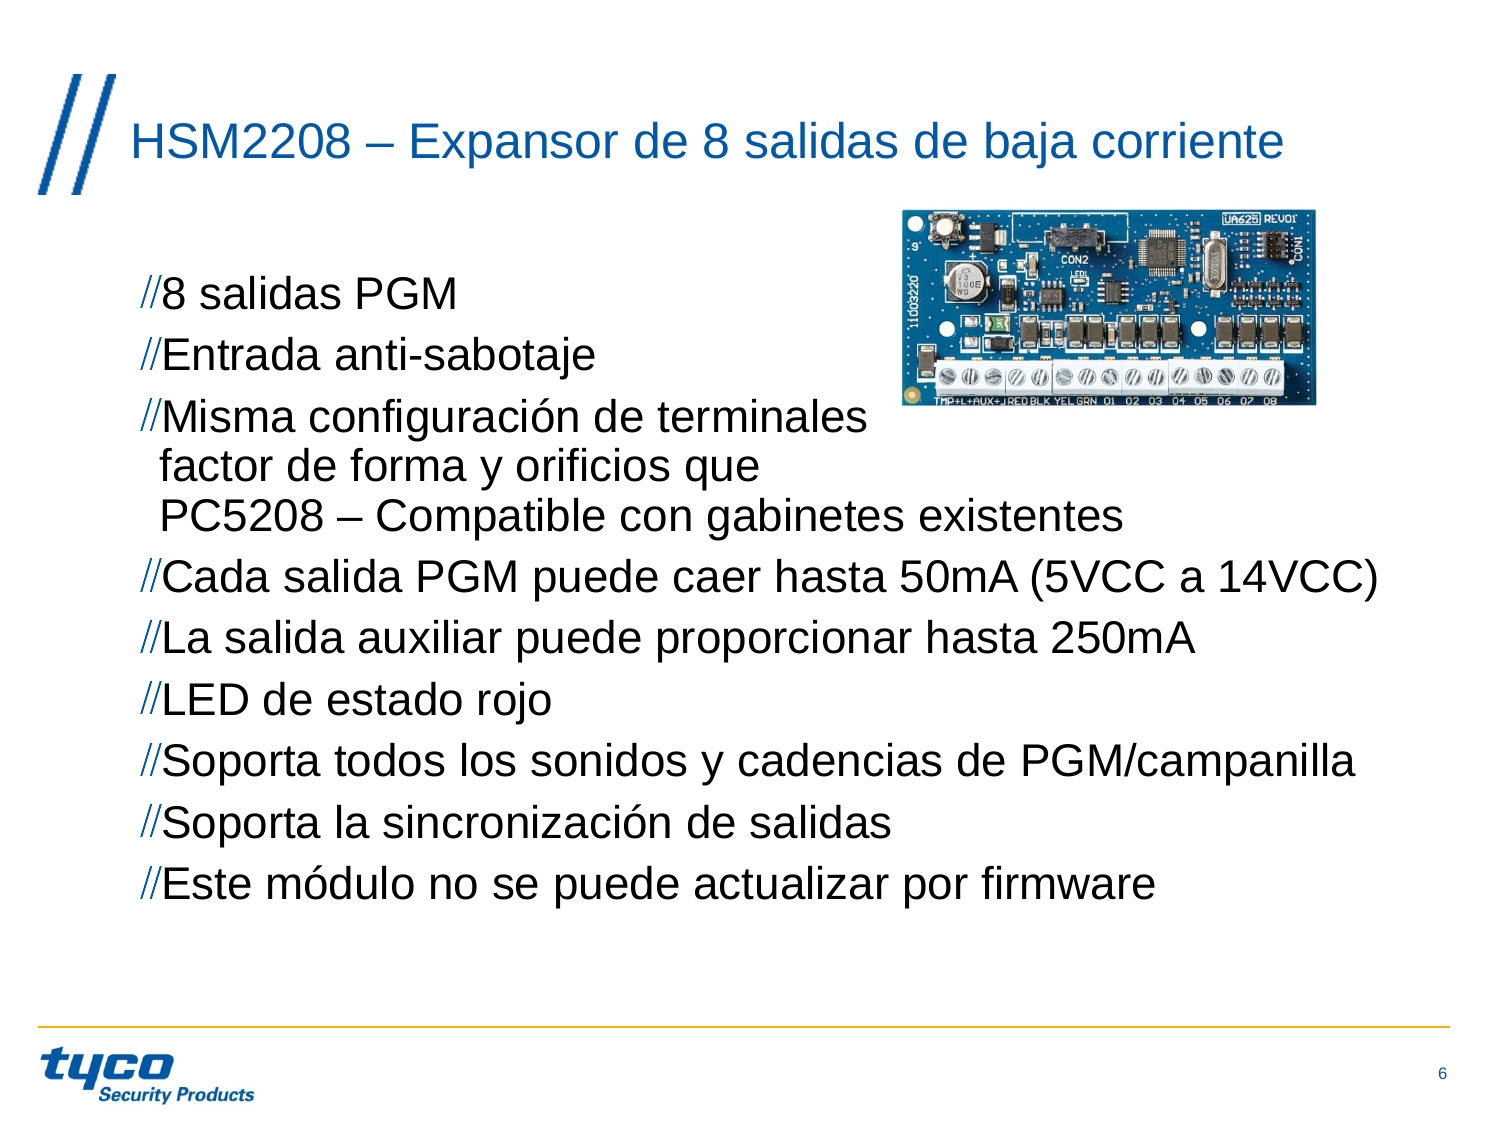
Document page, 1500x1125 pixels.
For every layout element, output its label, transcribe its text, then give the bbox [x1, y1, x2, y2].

picture [140, 398, 173, 431]
picture [140, 337, 173, 370]
picture [140, 743, 173, 776]
picture [872, 183, 1355, 444]
title HSM2208 – Expansor de 8 salidas de baja corriente [115, 44, 1426, 233]
picture [140, 620, 173, 653]
slide_number 6 [1387, 1042, 1463, 1103]
picture [34, 1040, 260, 1107]
picture [140, 681, 173, 714]
picture [37, 74, 115, 195]
text_box [97, 1061, 228, 1091]
picture [140, 804, 173, 837]
list 8 salidas PGM Entrada anti-sabotaje Misma configuración de terminales, factor de forma y orificios que PC5208 – Compatible con gabinetes existentes Cada salida PGM puede caer hasta 50mA (5VCC a 14VCC) La salida auxiliar puede proporcionar hasta 250mA LED de estado rojo Soporta todos los sonidos y cadencias de PGM/campanilla Soporta la sincronización de salidas Este módulo no se puede actualizar por firmware [124, 262, 1426, 976]
picture [140, 275, 173, 308]
picture [140, 558, 173, 592]
picture [140, 866, 173, 899]
